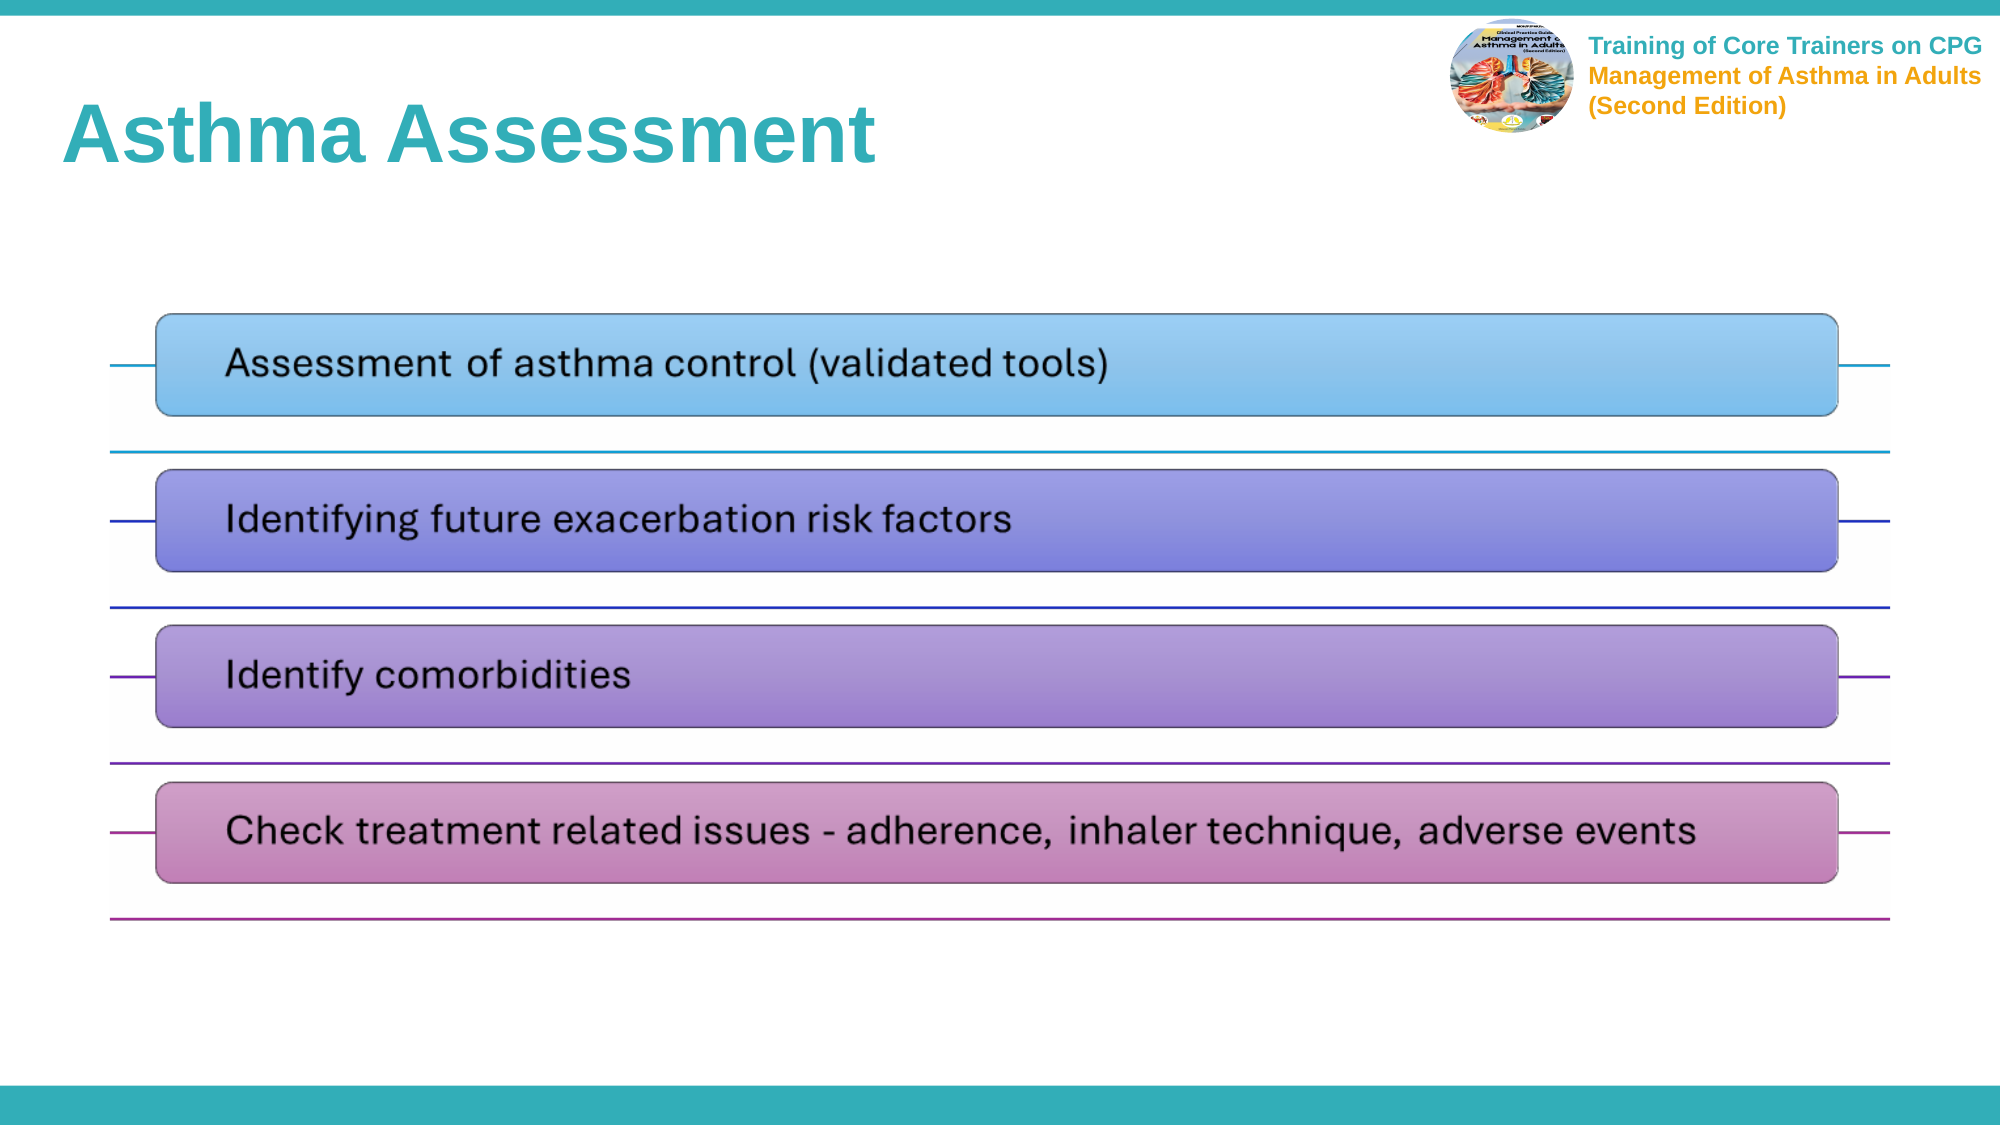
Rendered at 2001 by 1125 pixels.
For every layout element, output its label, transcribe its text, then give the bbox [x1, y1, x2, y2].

picture [109, 454, 1891, 955]
picture [109, 276, 1891, 450]
picture [1451, 18, 1573, 65]
list Asthma Assessment [46, 65, 1768, 192]
